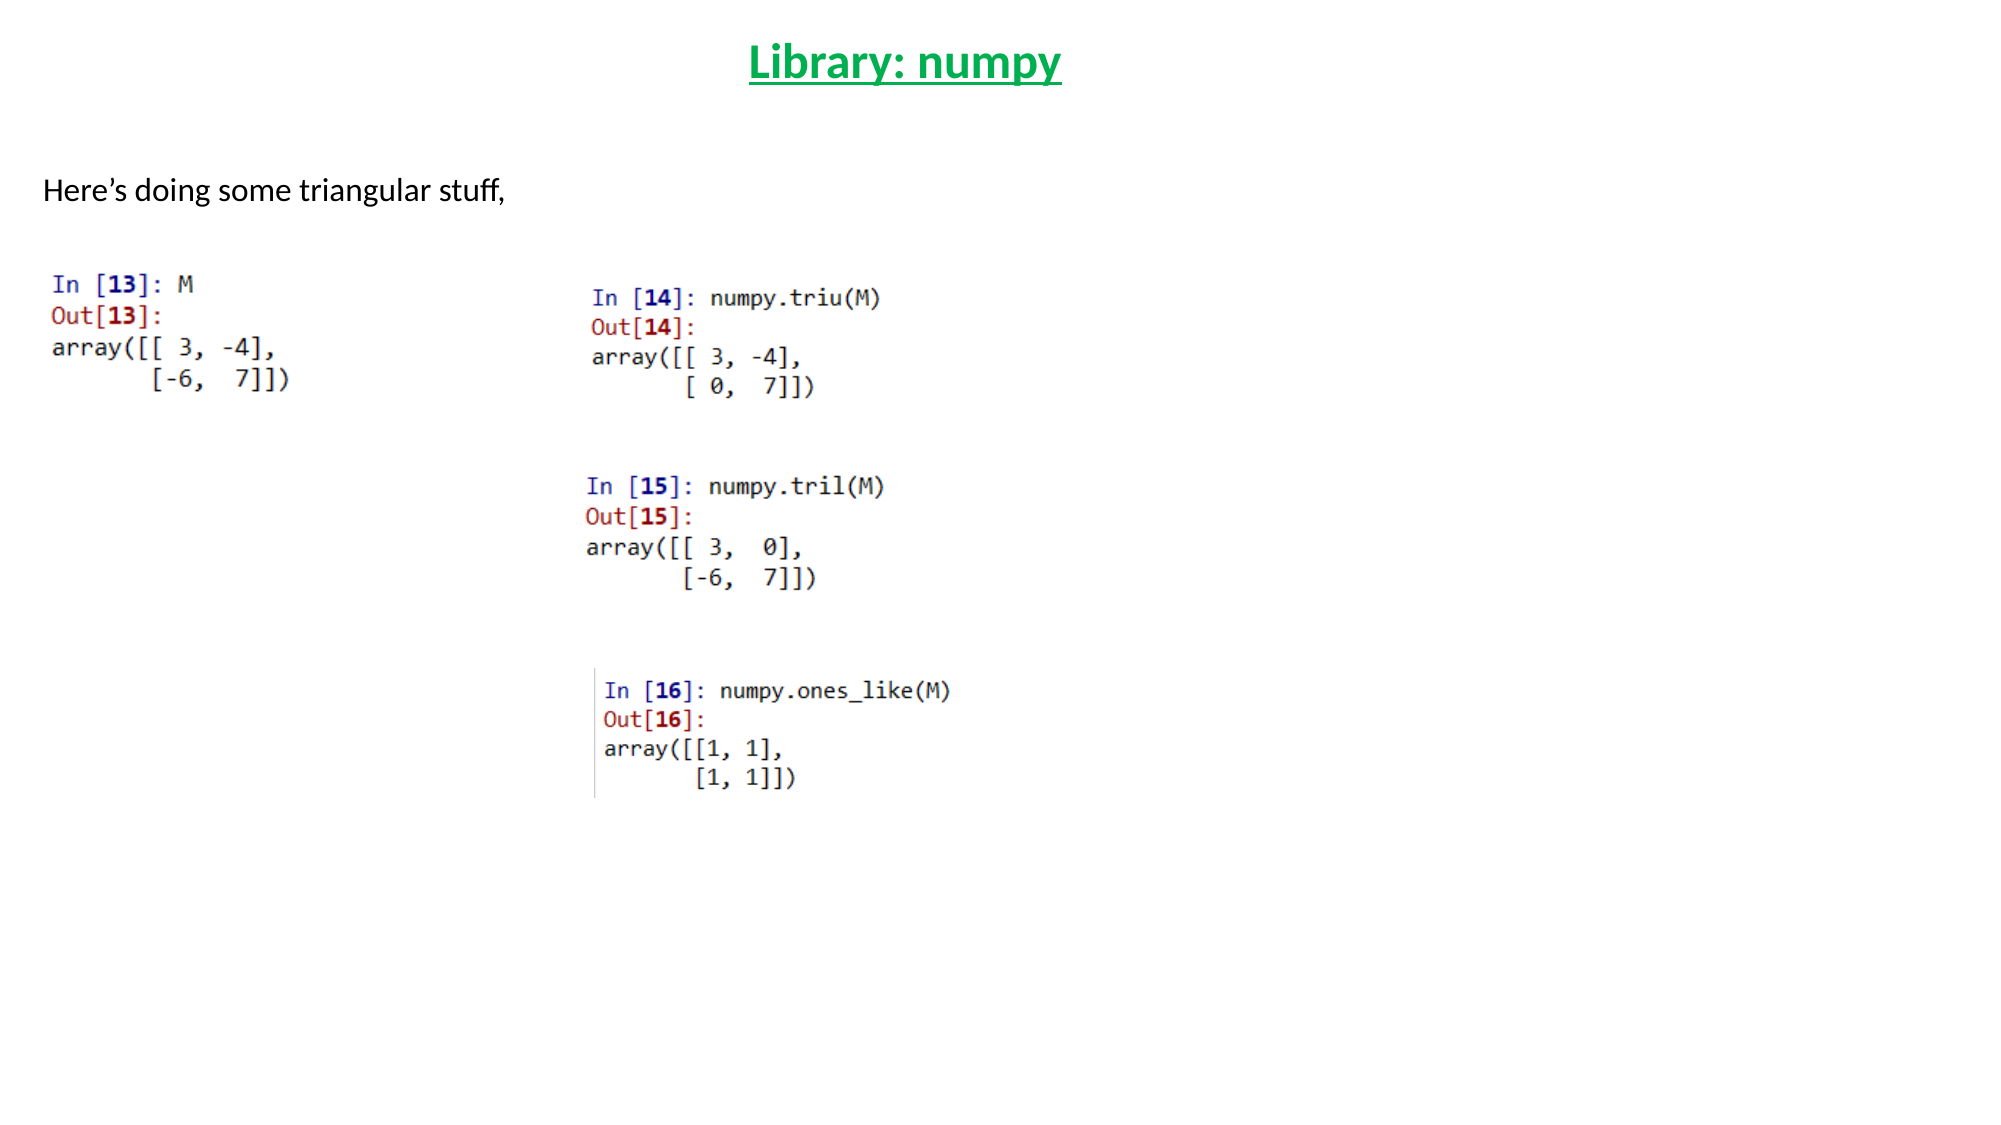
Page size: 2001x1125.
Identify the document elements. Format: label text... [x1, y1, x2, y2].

picture [583, 467, 894, 613]
text_box Here’s doing some triangular stuff, [28, 161, 764, 216]
text_box Library: numpy [734, 21, 1077, 97]
picture [583, 272, 894, 413]
picture [594, 668, 958, 798]
picture [44, 260, 304, 412]
